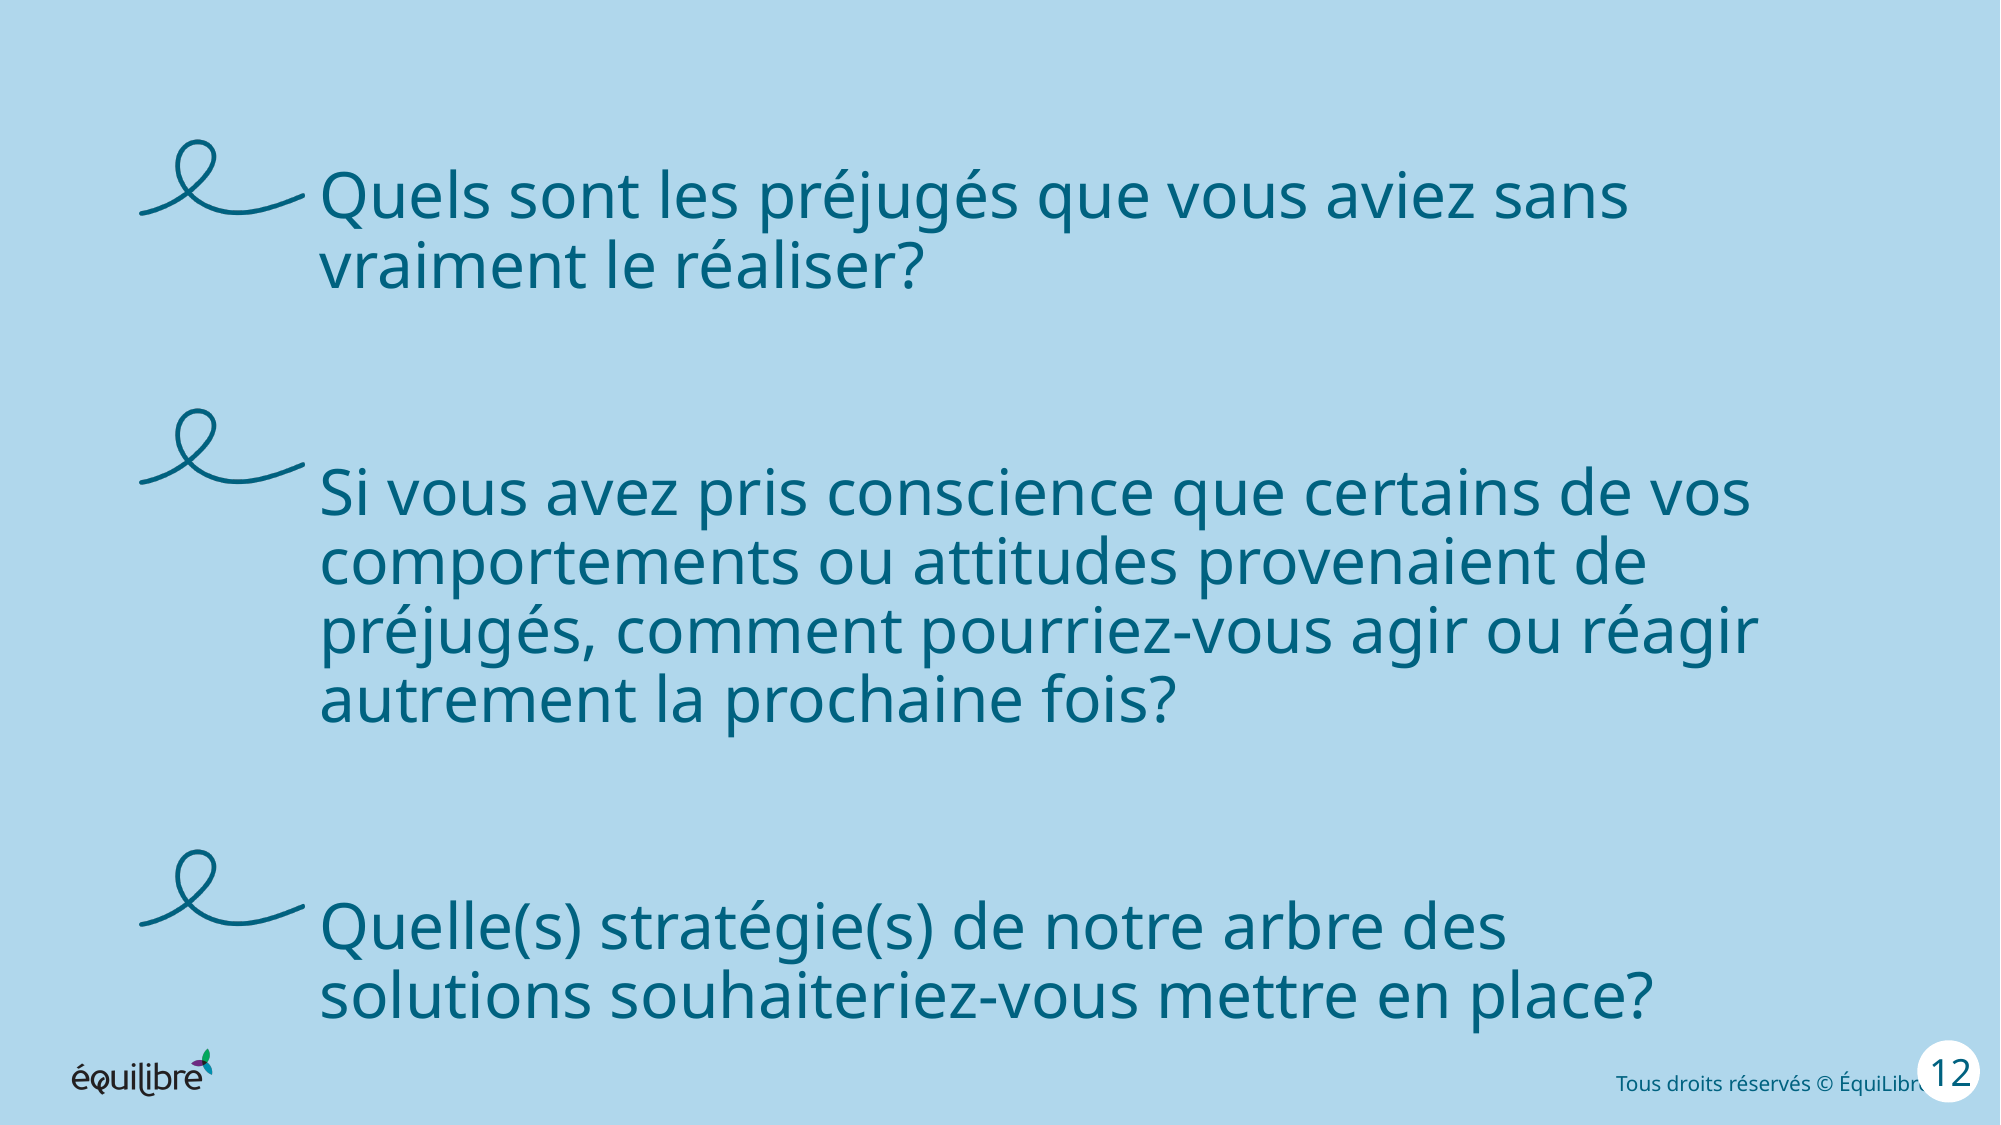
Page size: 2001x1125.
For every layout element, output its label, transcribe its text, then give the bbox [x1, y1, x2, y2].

picture [194, 408, 305, 479]
picture [244, 198, 305, 216]
picture [139, 139, 192, 211]
picture [147, 197, 232, 216]
picture [181, 414, 211, 457]
picture [139, 849, 192, 922]
picture [193, 849, 305, 921]
picture [139, 408, 192, 480]
picture [244, 467, 305, 485]
picture [147, 908, 232, 927]
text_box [1911, 1040, 1990, 1103]
list Quels sont les préjugés que vous aviez sans vraiment le réaliser? Si vous avez pris conscience que certains de vos comportements ou attitudes provenaient de préjugés, comment pourriez-vous agir ou réagir autrement la prochaine fois? Quelle(s) stratégie(s) de notre arbre des solutions souhaiteriez-vous mettre en place? [304, 156, 1810, 1043]
picture [194, 139, 305, 210]
picture [181, 855, 211, 898]
picture [147, 466, 232, 485]
picture [63, 1036, 221, 1125]
picture [181, 145, 211, 188]
picture [244, 909, 305, 927]
